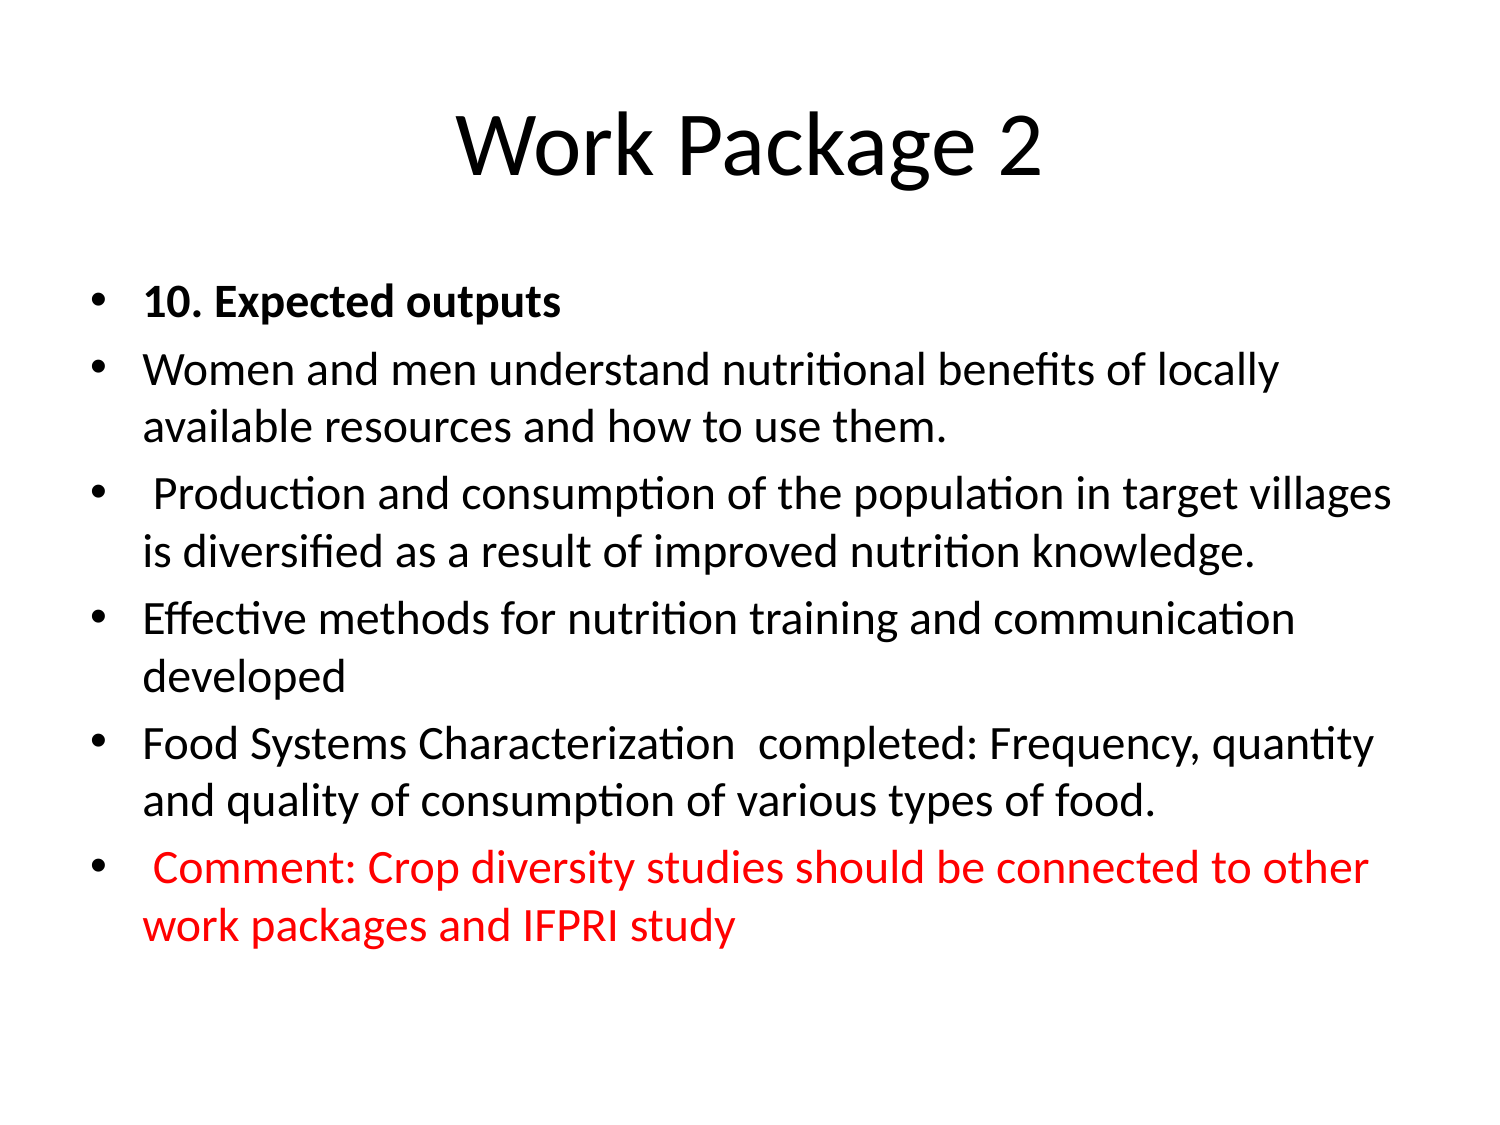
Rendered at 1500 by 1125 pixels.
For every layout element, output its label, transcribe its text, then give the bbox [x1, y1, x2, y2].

title Work Package 2 [75, 45, 1425, 233]
list 10. Expected outputs Women and men understand nutritional benefits of locally available resources and how to use them. Production and consumption of the population in target villages is diversified as a result of improved nutrition knowledge. Effective methods for nutrition training and communication developed Food Systems Characterization completed: Frequency, quantity and quality of consumption of various types of food. Comment: Crop diversity studies should be connected to other work packages and IFPRI study [75, 262, 1425, 1005]
